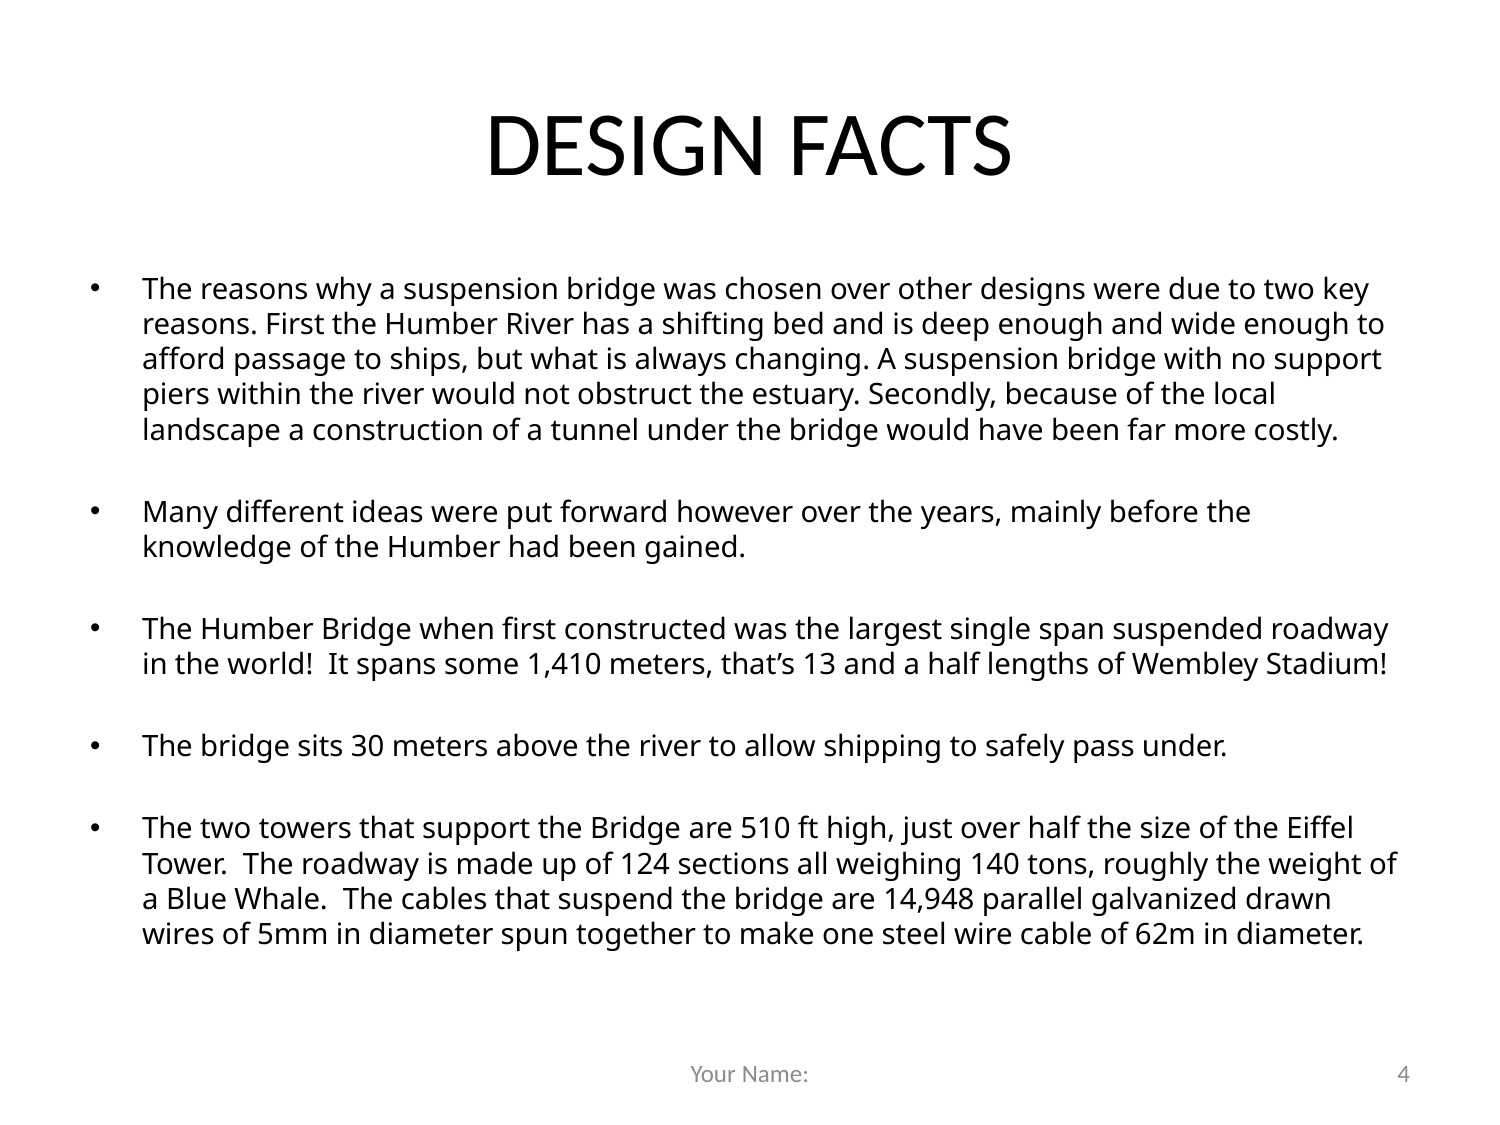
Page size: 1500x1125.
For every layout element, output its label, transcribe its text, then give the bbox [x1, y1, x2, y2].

footer Your Name: [512, 1042, 988, 1103]
title DESIGN FACTS [75, 45, 1425, 233]
slide_number 4 [1074, 1042, 1425, 1103]
list The reasons why a suspension bridge was chosen over other designs were due to two key reasons. First the Humber River has a shifting bed and is deep enough and wide enough to afford passage to ships, but what is always changing. A suspension bridge with no support piers within the river would not obstruct the estuary. Secondly, because of the local landscape a construction of a tunnel under the bridge would have been far more costly. Many different ideas were put forward however over the years, mainly before the knowledge of the Humber had been gained. The Humber Bridge when first constructed was the largest single span suspended roadway in the world! It spans some 1,410 meters, that’s 13 and a half lengths of Wembley Stadium! The bridge sits 30 meters above the river to allow shipping to safely pass under. The two towers that support the Bridge are 510 ft high, just over half the size of the Eiffel Tower. The roadway is made up of 124 sections all weighing 140 tons, roughly the weight of a Blue Whale. The cables that suspend the bridge are 14,948 parallel galvanized drawn wires of 5mm in diameter spun together to make one steel wire cable of 62m in diameter. [75, 262, 1425, 1005]
